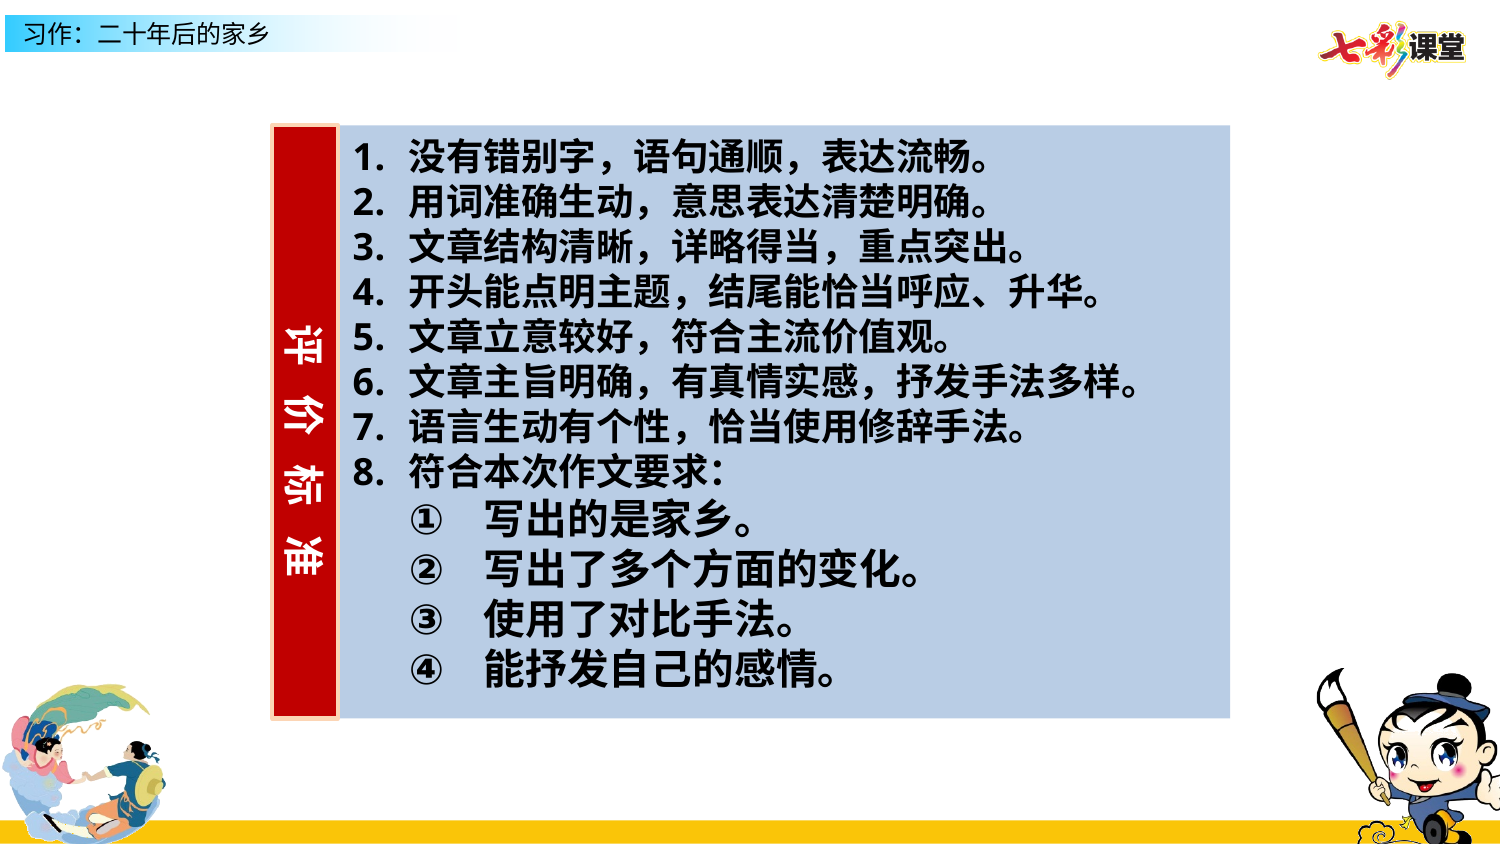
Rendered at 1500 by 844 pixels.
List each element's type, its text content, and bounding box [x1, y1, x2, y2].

picture [1316, 20, 1468, 80]
text_box 评 价 标 准 [270, 123, 340, 721]
picture [0, 667, 187, 844]
picture [1316, 668, 1500, 844]
text_box 没有错别字，语句通顺，表达流畅。 用词准确生动，意思表达清楚明确。 文章结构清晰，详略得当，重点突出。 开头能点明主题，结尾能恰当呼应、升华。 文章立意较好，符合主流价值观。 文章主旨明确，有真情实感，抒发手法多样。 语言生动有个性，恰当使用修辞手法。 符合本次作文要求： 写出的是家乡。 写出了多个方面的变化。 使用了对比手法。 能抒发自己的感情。 [340, 125, 1231, 719]
